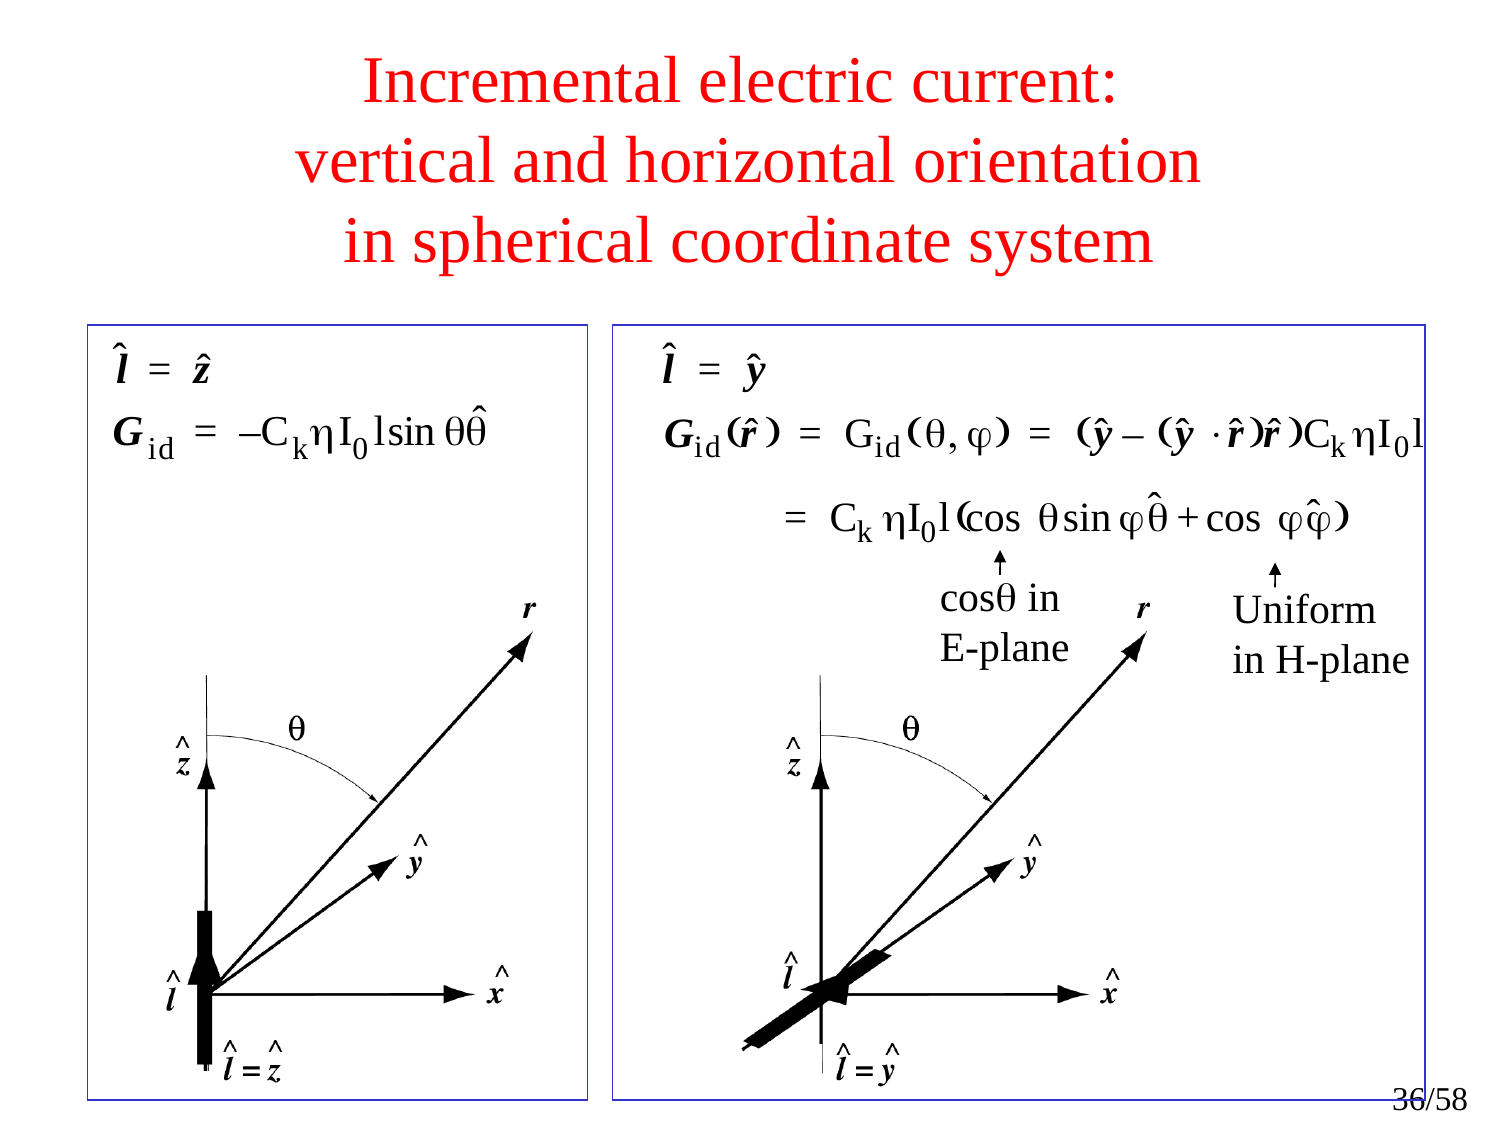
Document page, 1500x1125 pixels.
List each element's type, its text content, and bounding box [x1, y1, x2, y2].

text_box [87, 324, 1433, 1125]
title Incremental electric current: vertical and horizontal orientation in spherical coordinate system [112, 62, 1388, 251]
